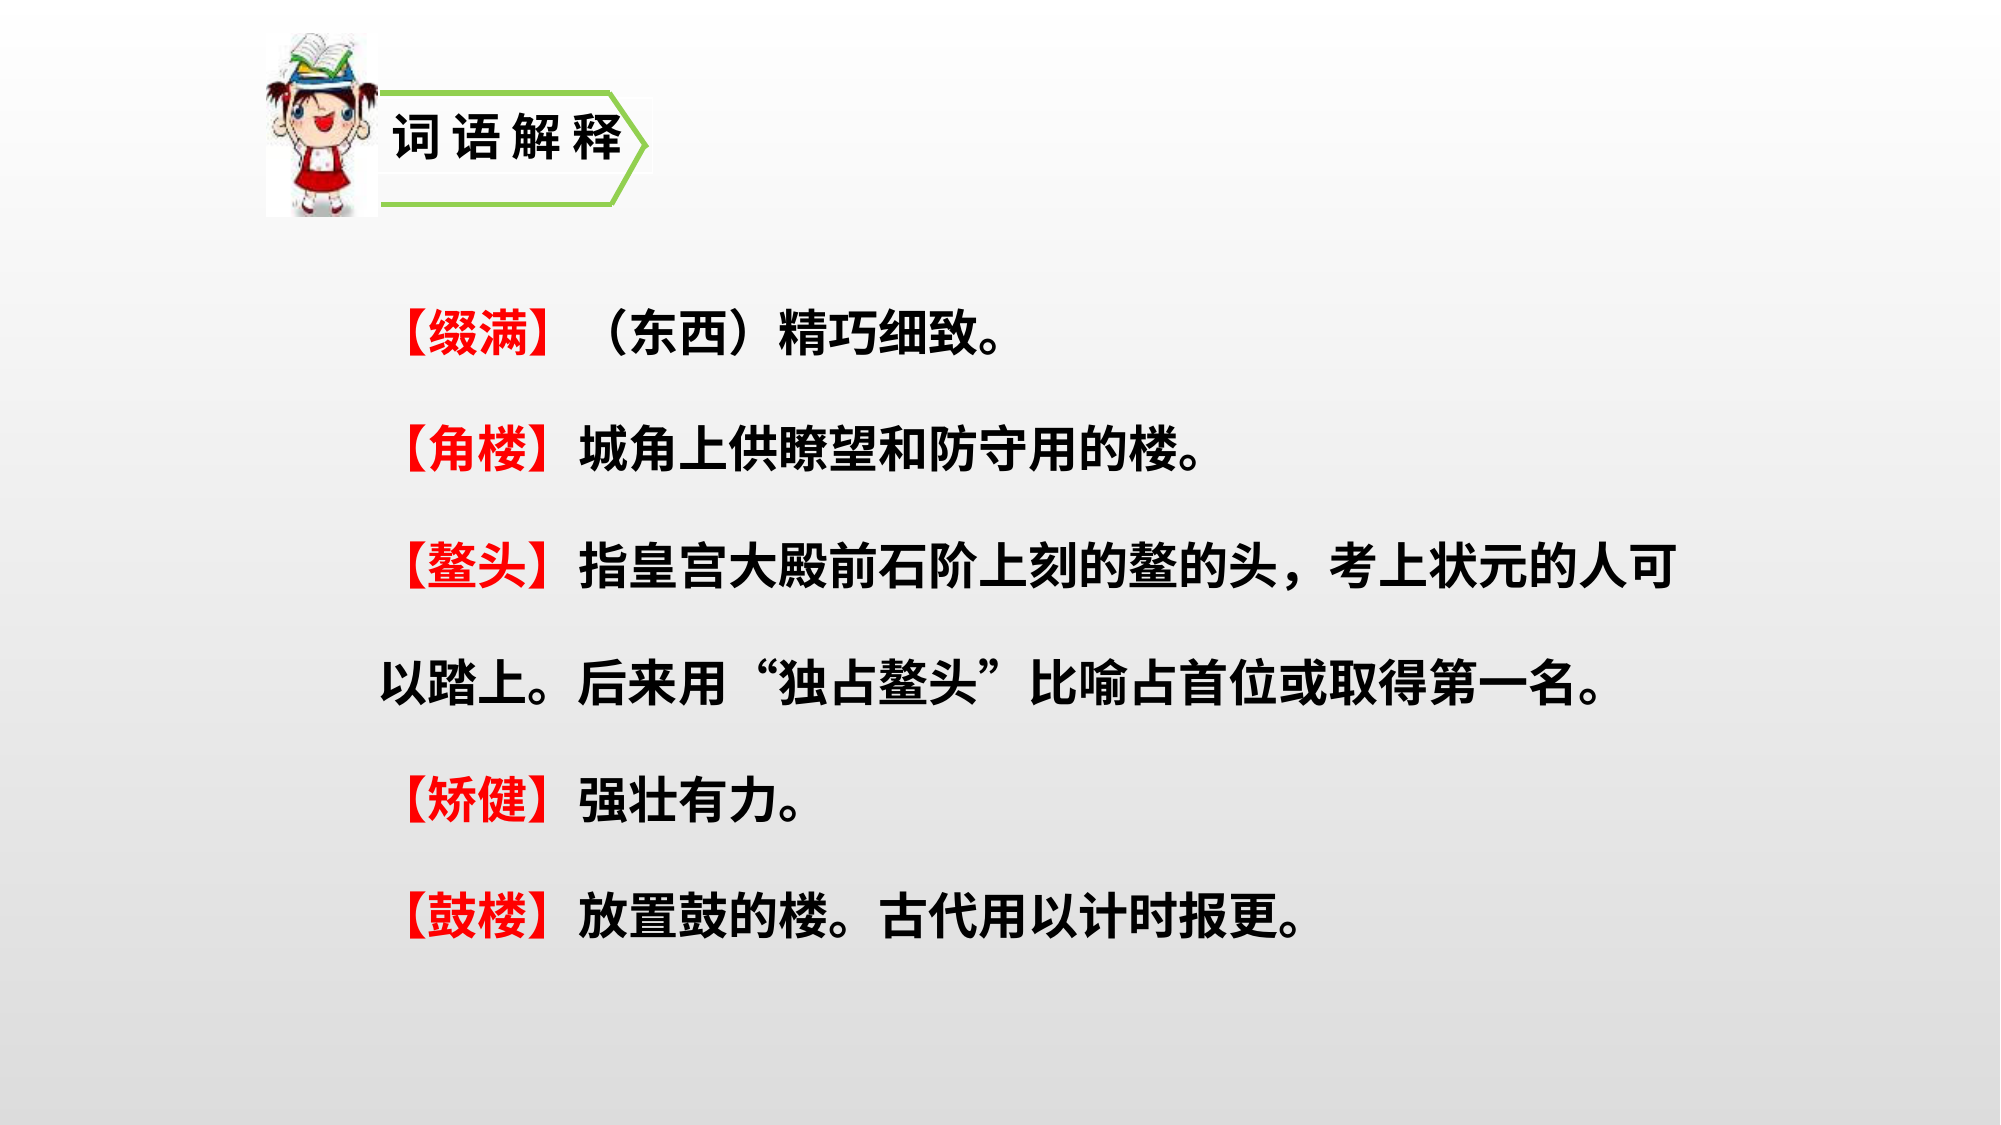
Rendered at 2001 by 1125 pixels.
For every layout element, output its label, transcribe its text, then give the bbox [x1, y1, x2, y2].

text_box 【缀满】（东西）精巧细致。 【角楼】城角上供瞭望和防守用的楼。 【鳌头】指皇宫大殿前石阶上刻的鳌的头，考上状元的人可以踏上。后来用“独占鳌头”比喻占首位或取得第一名。 【矫健】强壮有力。 【鼓楼】放置鼓的楼。古代用以计时报更。 [363, 237, 1696, 953]
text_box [266, 33, 653, 217]
